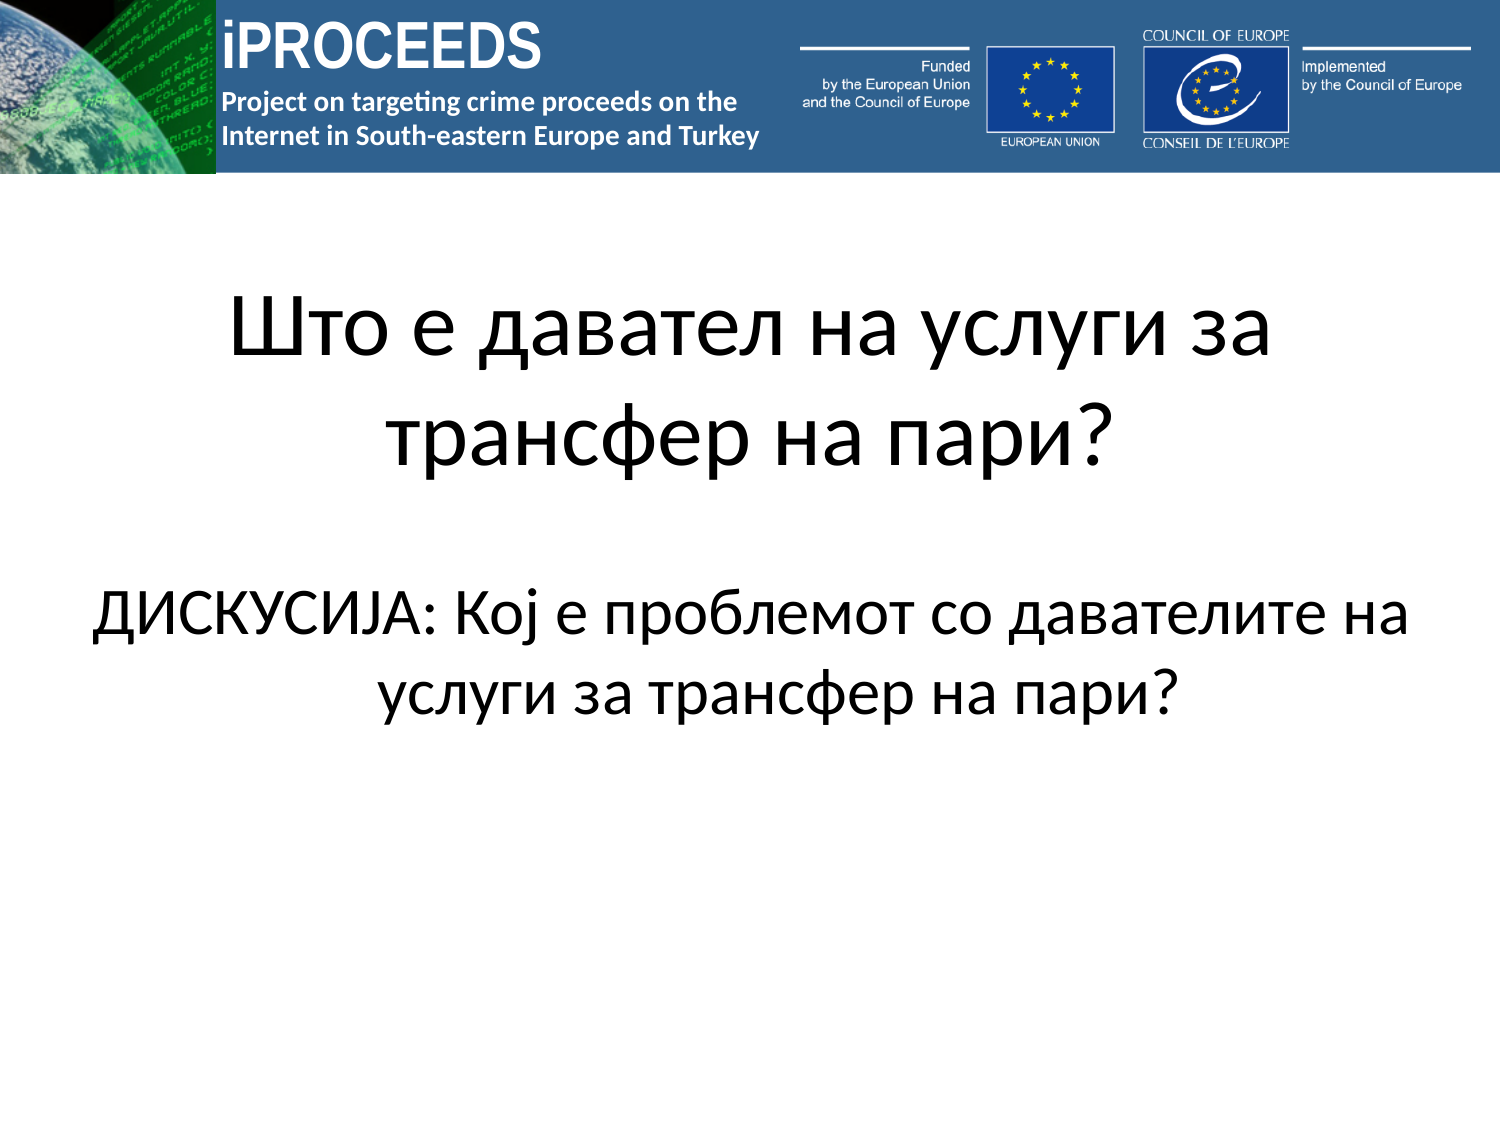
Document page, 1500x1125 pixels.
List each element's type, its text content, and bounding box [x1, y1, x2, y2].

picture [0, 0, 216, 174]
picture [800, 30, 1471, 148]
list ДИСКУСИЈА: Кој е проблемот со давателите на услуги за трансфер на пари? [76, 373, 1427, 1017]
title Што е давател на услуги за трансфер на пари? [76, 255, 1427, 373]
